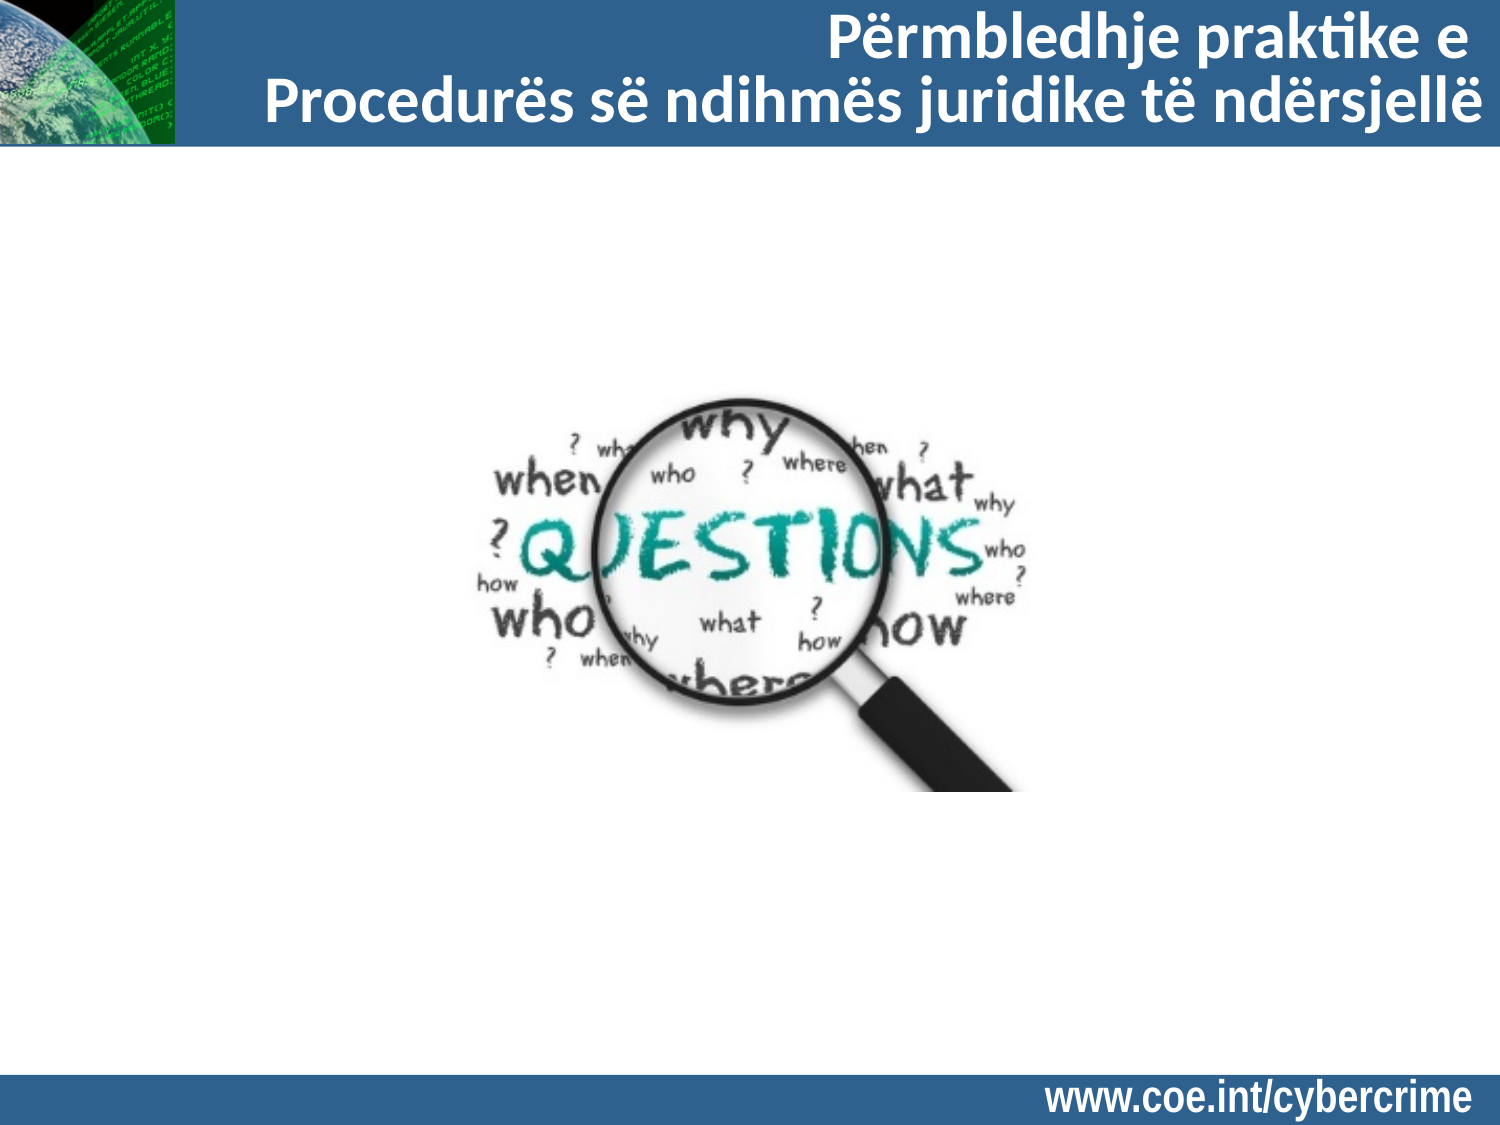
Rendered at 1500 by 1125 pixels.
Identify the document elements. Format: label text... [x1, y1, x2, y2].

picture [0, 0, 175, 144]
picture [443, 332, 1057, 793]
text_box Përmbledhje praktike e Procedurës së ndihmës juridike të ndërsjellë [177, 0, 1500, 149]
text_box [0, 1073, 1030, 1125]
text_box www.coe.int/cybercrime [1030, 1059, 1500, 1125]
